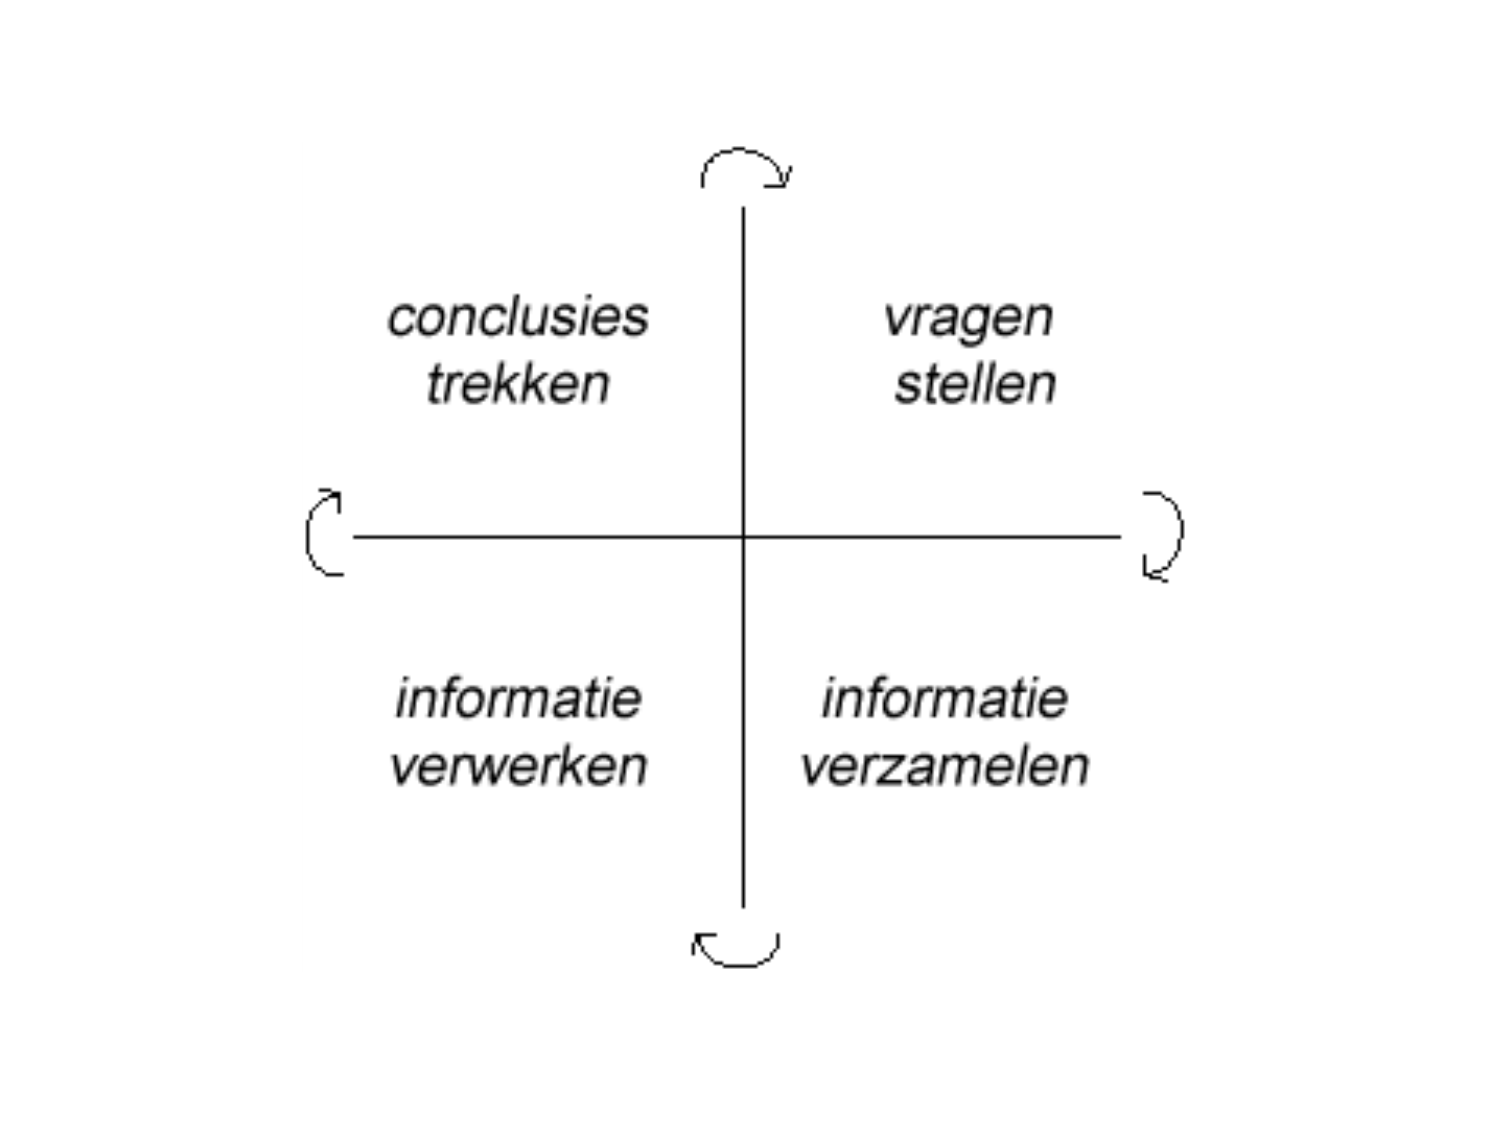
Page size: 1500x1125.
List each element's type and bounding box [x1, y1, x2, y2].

picture [300, 141, 1188, 972]
